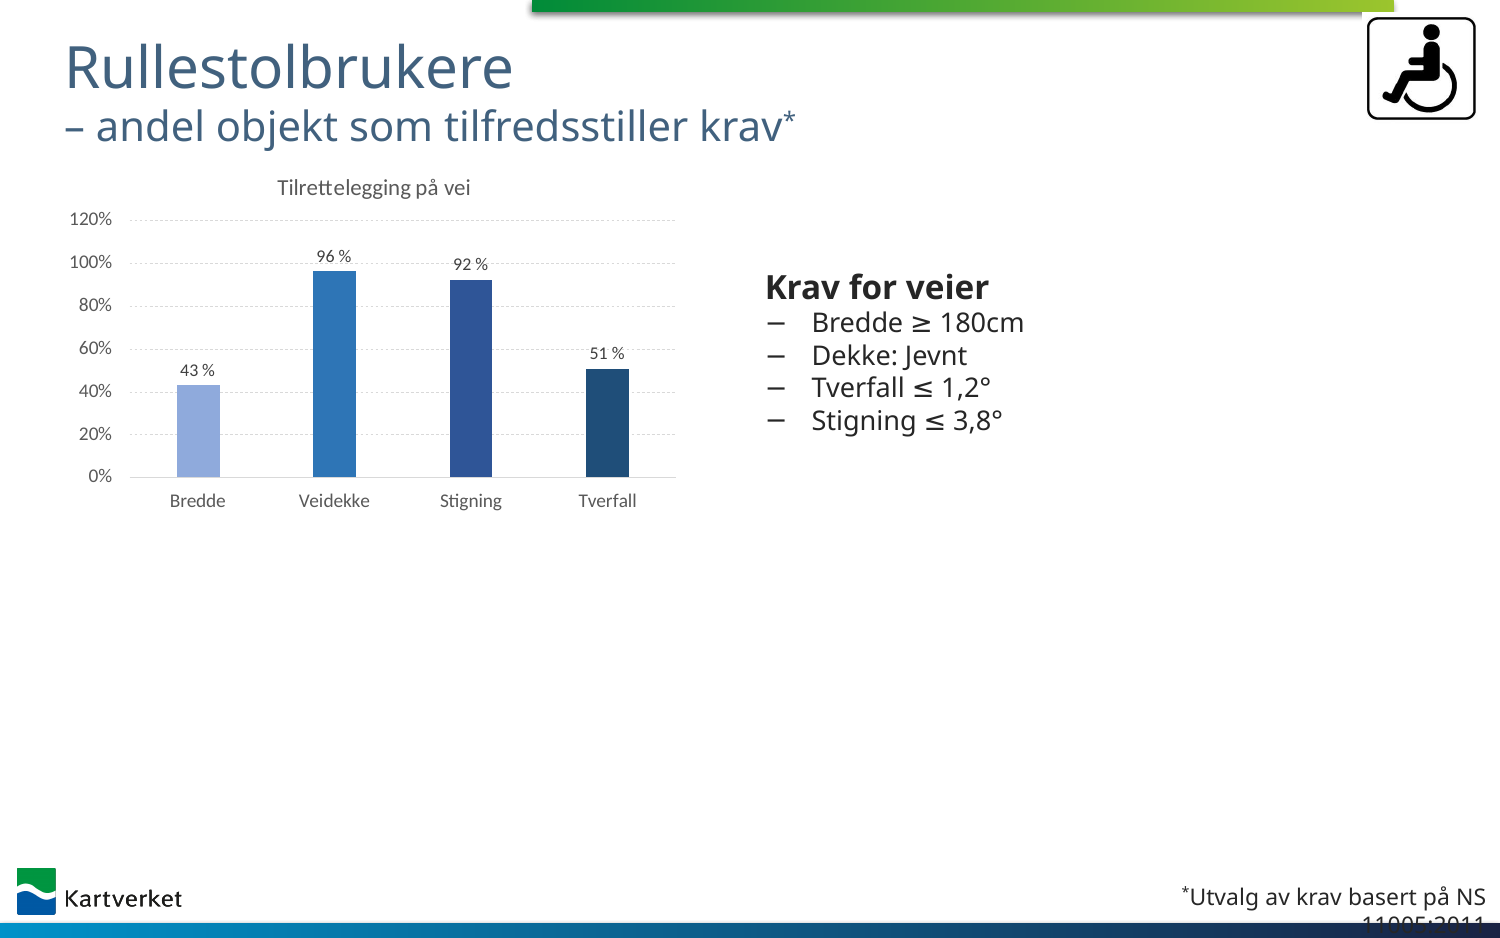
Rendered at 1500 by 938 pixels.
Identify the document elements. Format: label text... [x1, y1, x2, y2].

text_box Krav for veier Bredde ≥ 180cm Dekke: Jevnt Tverfall ≤ 1,2° Stigning ≤ 3,8° [750, 258, 1234, 444]
picture [1362, 12, 1481, 126]
picture [62, 166, 687, 519]
text_box Rullestolbrukere – andel objekt som tilfredsstiller krav* [49, 25, 1431, 158]
text_box *Utvalg av krav basert på NS 11005:2011 [1068, 873, 1500, 938]
